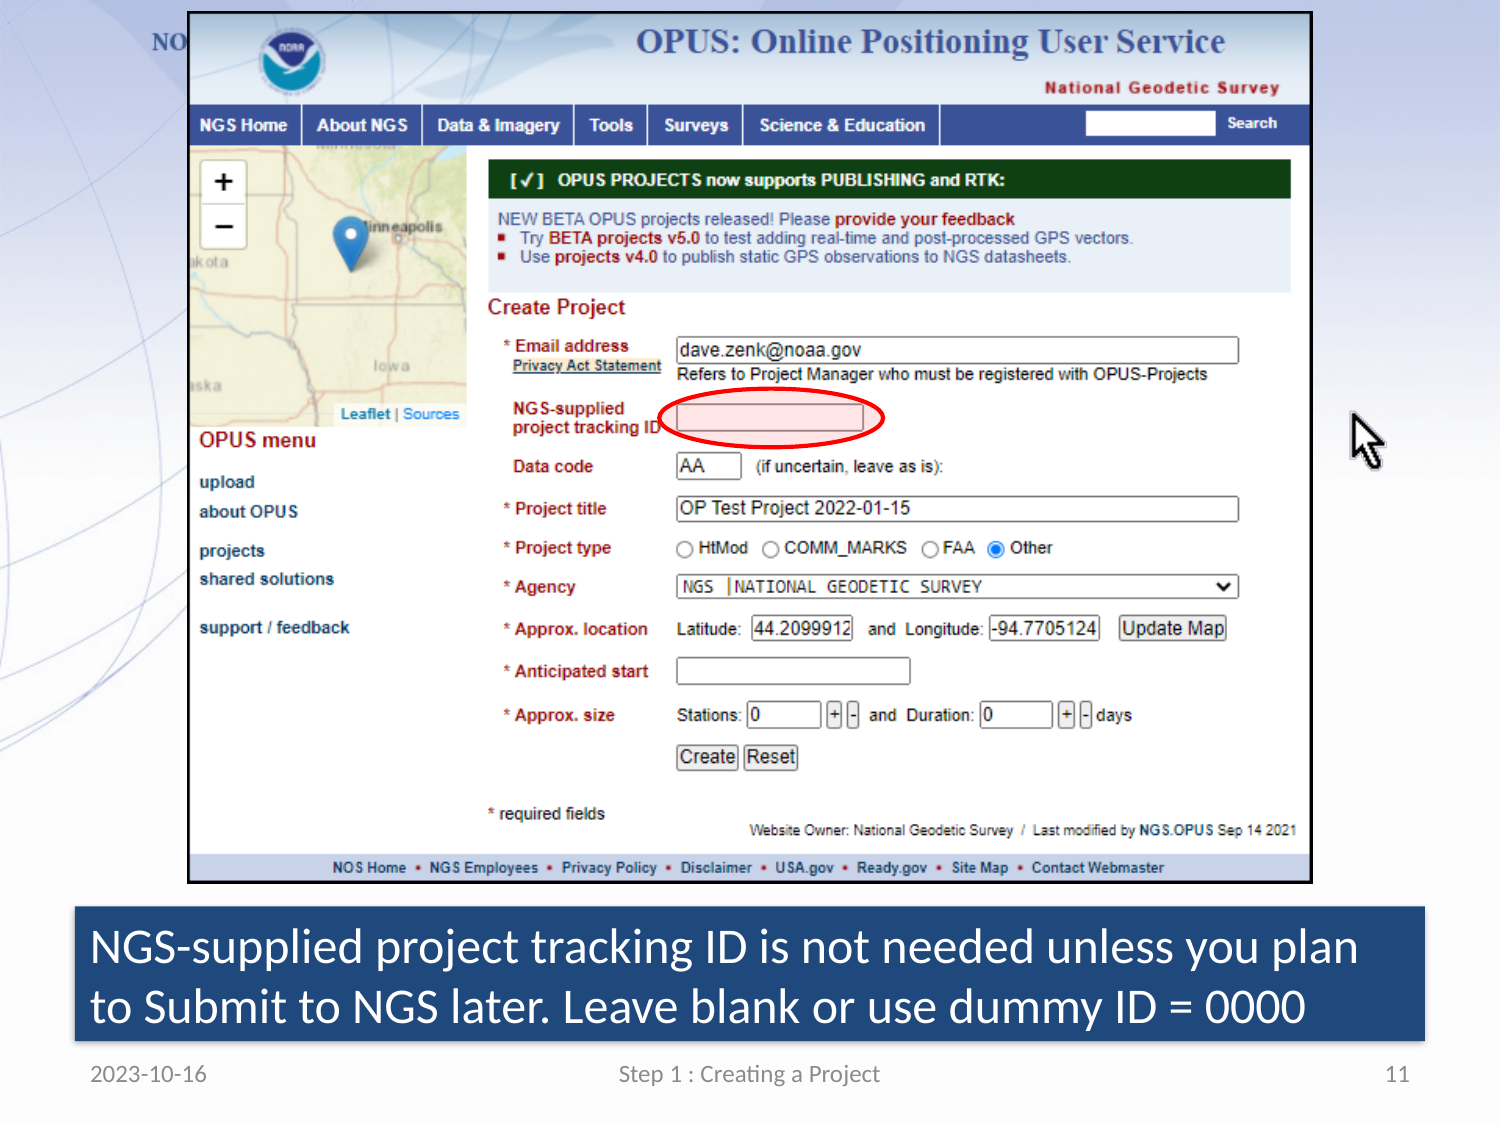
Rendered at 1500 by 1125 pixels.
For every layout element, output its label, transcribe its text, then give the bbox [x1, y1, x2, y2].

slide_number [75, 1049, 425, 1103]
picture [0, 0, 1500, 1125]
text_box NGS-supplied project tracking ID is not needed unless you plan to Submit to NGS later. Leave blank or use dummy ID = 0000 [74, 906, 1425, 1042]
footer Step 1 : Creating a Project [512, 1049, 988, 1103]
slide_number 11 [1074, 1049, 1425, 1103]
